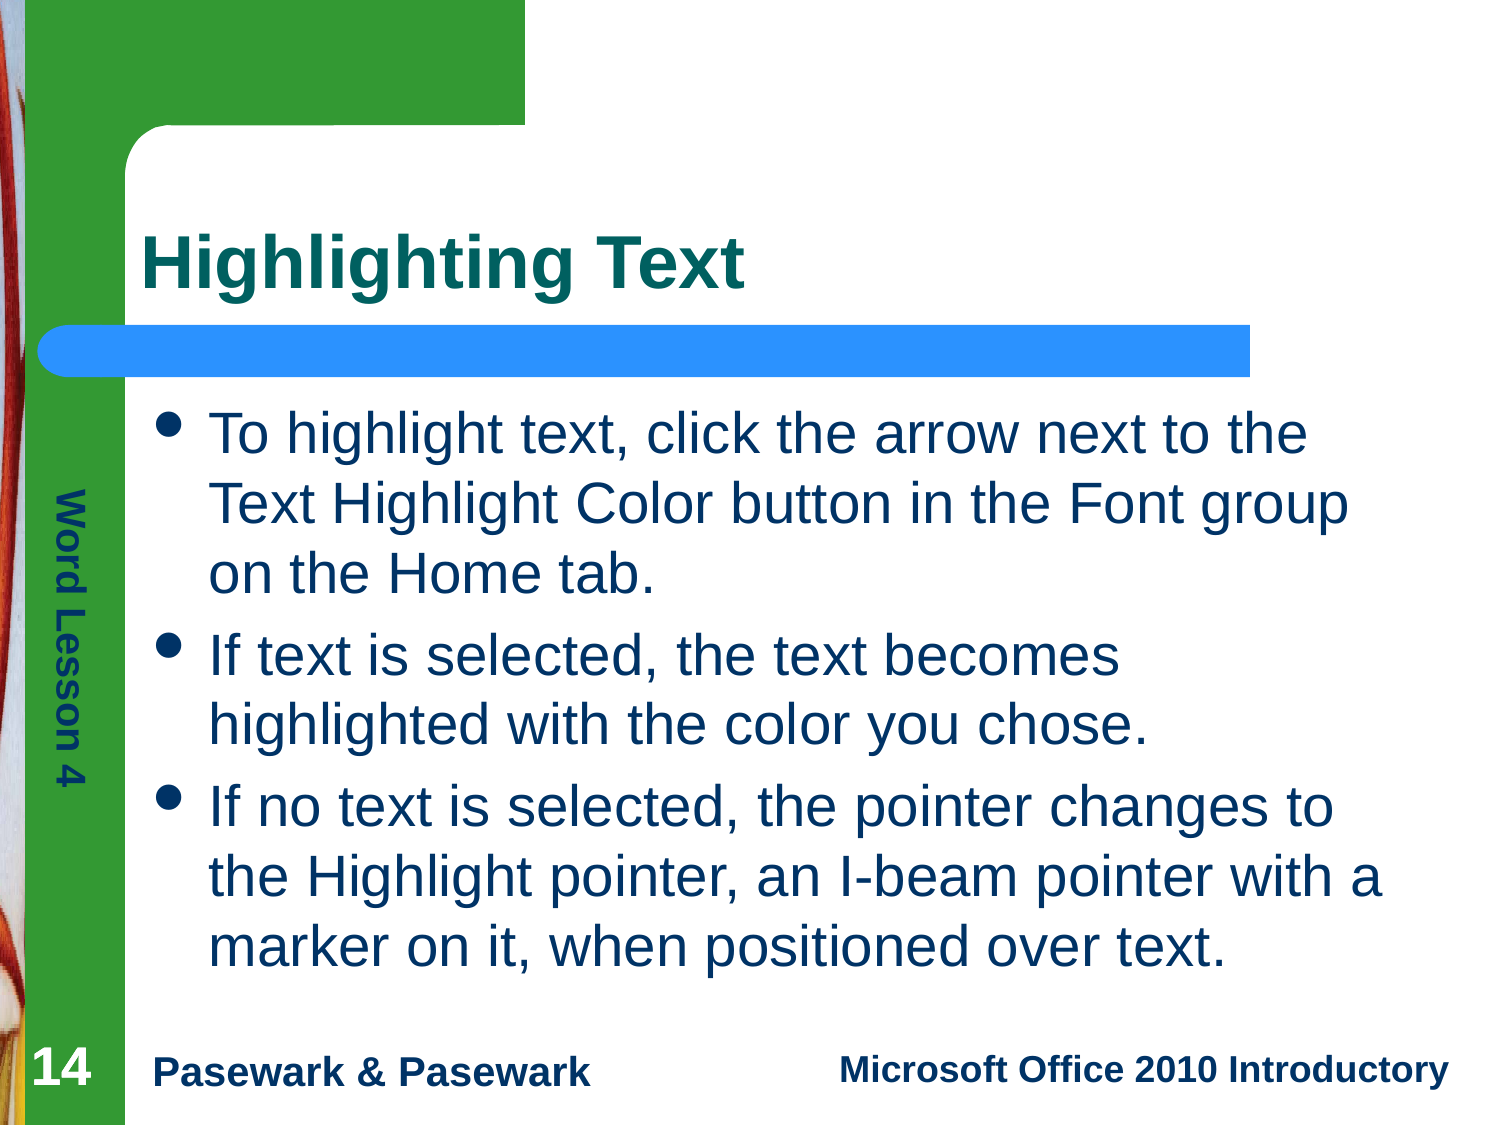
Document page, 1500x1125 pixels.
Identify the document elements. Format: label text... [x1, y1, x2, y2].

text_box 14 [13, 1023, 111, 1105]
text_box To highlight text, click the arrow next to the Text Highlight Color button in the Font group on the Home tab. If text is selected, the text becomes highlighted with the color you chose. If no text is selected, the pointer changes to the Highlight pointer, an I-beam pointer with a marker on it, when positioned over text. [137, 387, 1400, 1050]
picture [0, 0, 25, 1125]
title Highlighting Text [124, 124, 1463, 313]
